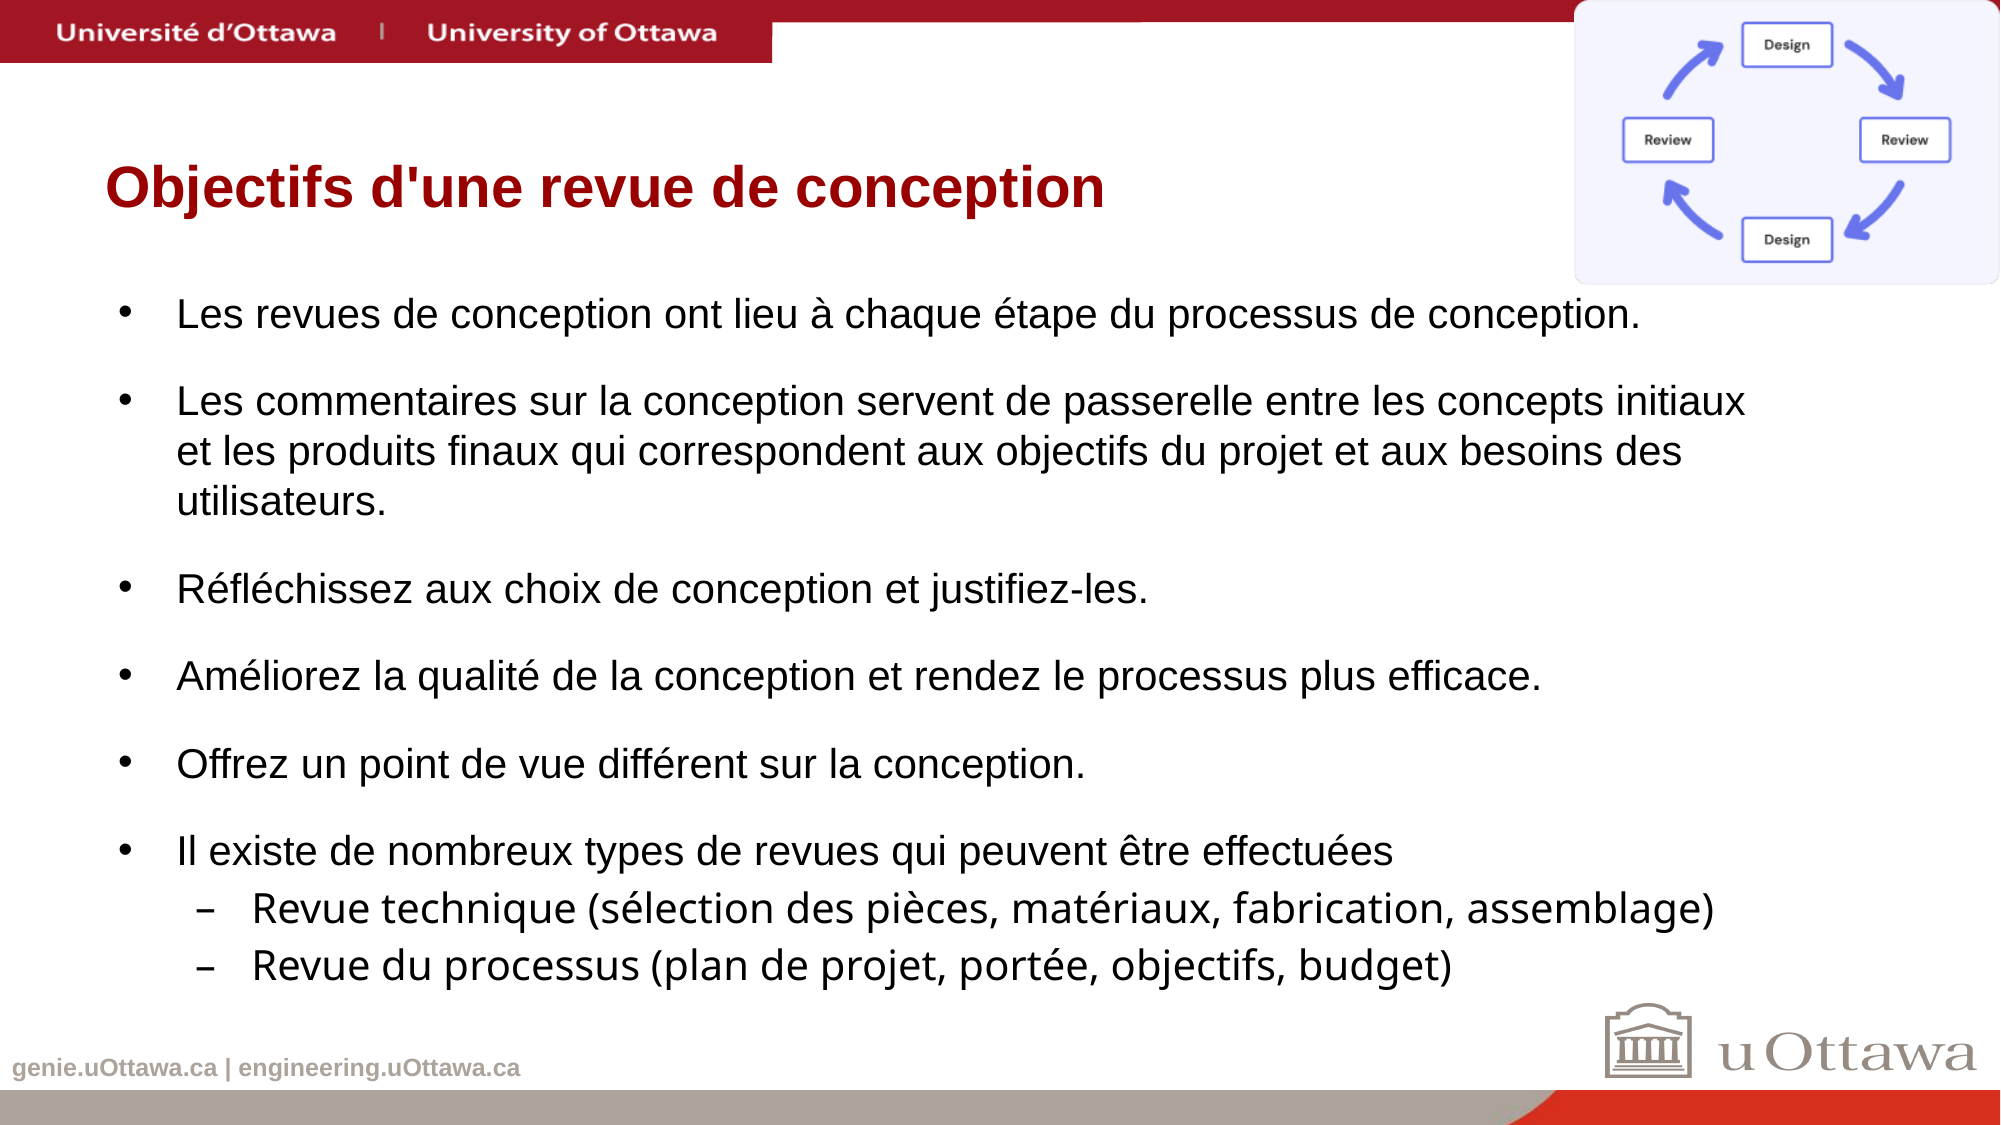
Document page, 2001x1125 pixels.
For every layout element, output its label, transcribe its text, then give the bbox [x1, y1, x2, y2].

picture [1605, 1003, 1977, 1078]
list Les revues de conception ont lieu à chaque étape du processus de conception. Les commentaires sur la conception servent de passerelle entre les concepts initiaux et les produits finaux qui correspondent aux objectifs du projet et aux besoins des utilisateurs. Réfléchissez aux choix de conception et justifiez-les. Améliorez la qualité de la conception et rendez le processus plus efficace. Offrez un point de vue différent sur la conception. Il existe de nombreux types de revues qui peuvent être effectuées Revue technique (sélection des pièces, matériaux, fabrication, assemblage) Revue du processus (plan de projet, portée, objectifs, budget) [86, 278, 1787, 1076]
picture [0, 1090, 2001, 1125]
title Objectifs d'une revue de conception [90, 113, 1568, 256]
picture [0, 0, 2000, 285]
